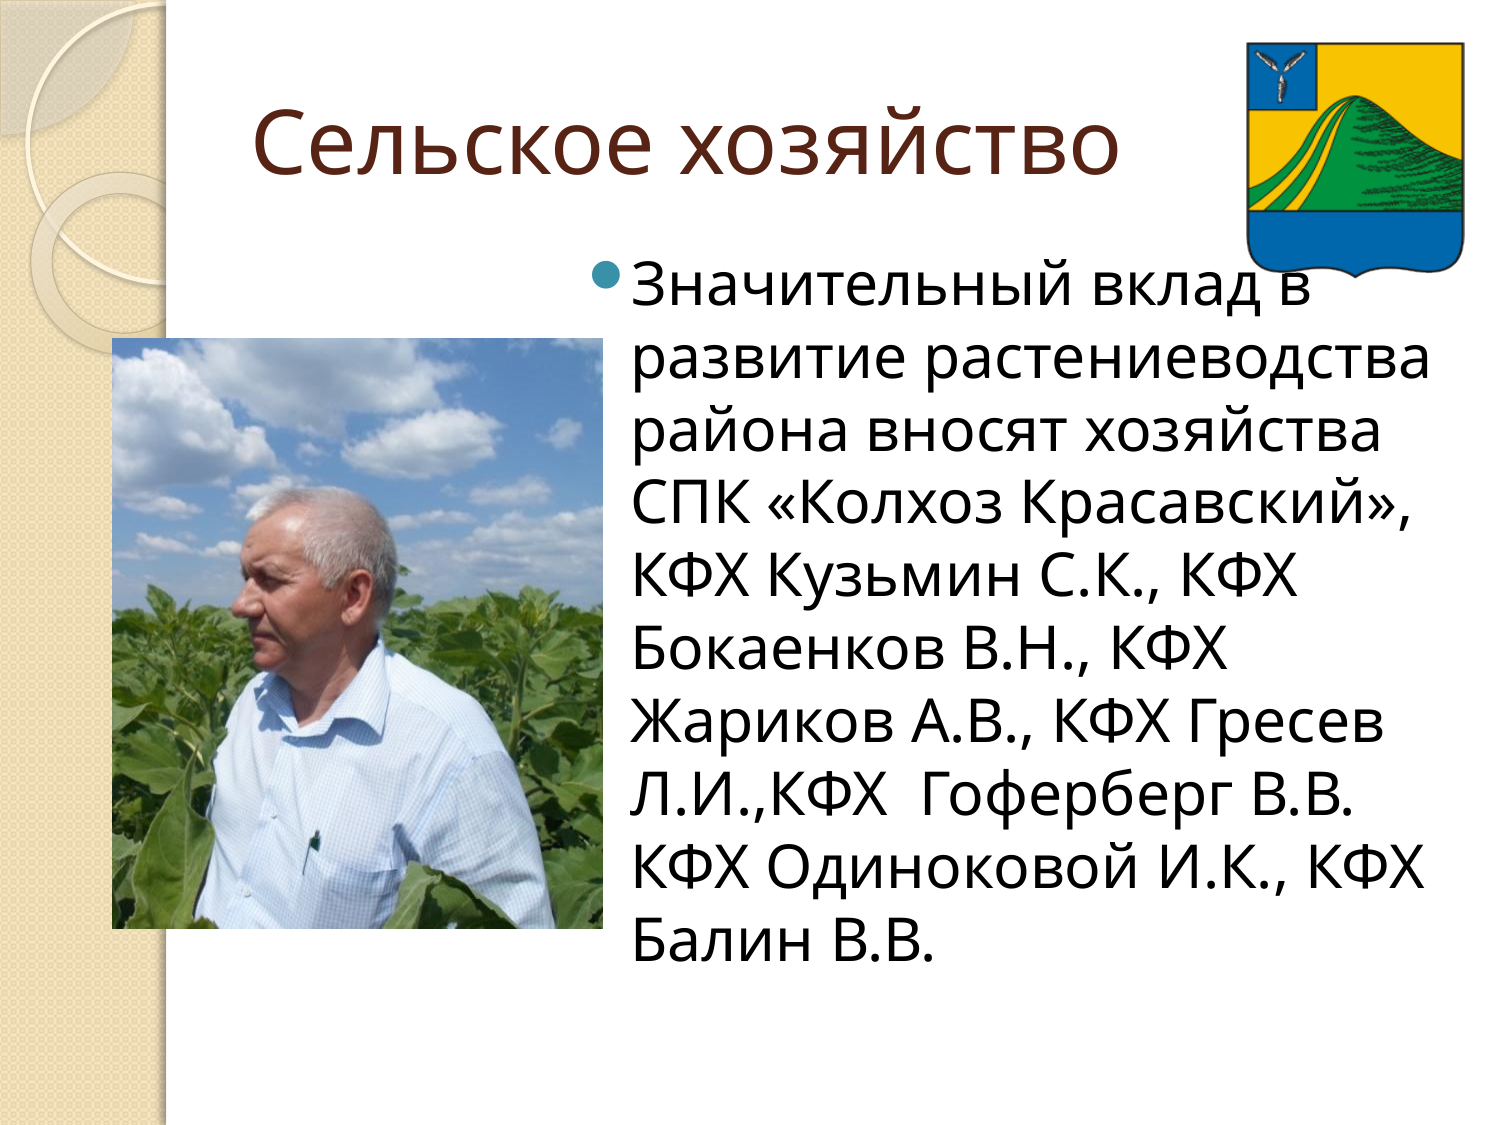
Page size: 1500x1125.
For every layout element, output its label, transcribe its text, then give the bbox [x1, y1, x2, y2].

picture [1245, 42, 1465, 280]
picture [111, 337, 604, 929]
title Сельское хозяйство [235, 45, 1239, 233]
list Значительный вклад в развитие растениеводства района вносят хозяйства СПК «Колхоз Красавский», КФХ Кузьмин С.К., КФХ Бокаенков В.Н., КФХ Жариков А.В., КФХ Гресев Л.И.,КФХ Гоферберг В.В. КФХ Одиноковой И.К., КФХ Балин В.В. [561, 237, 1466, 1025]
